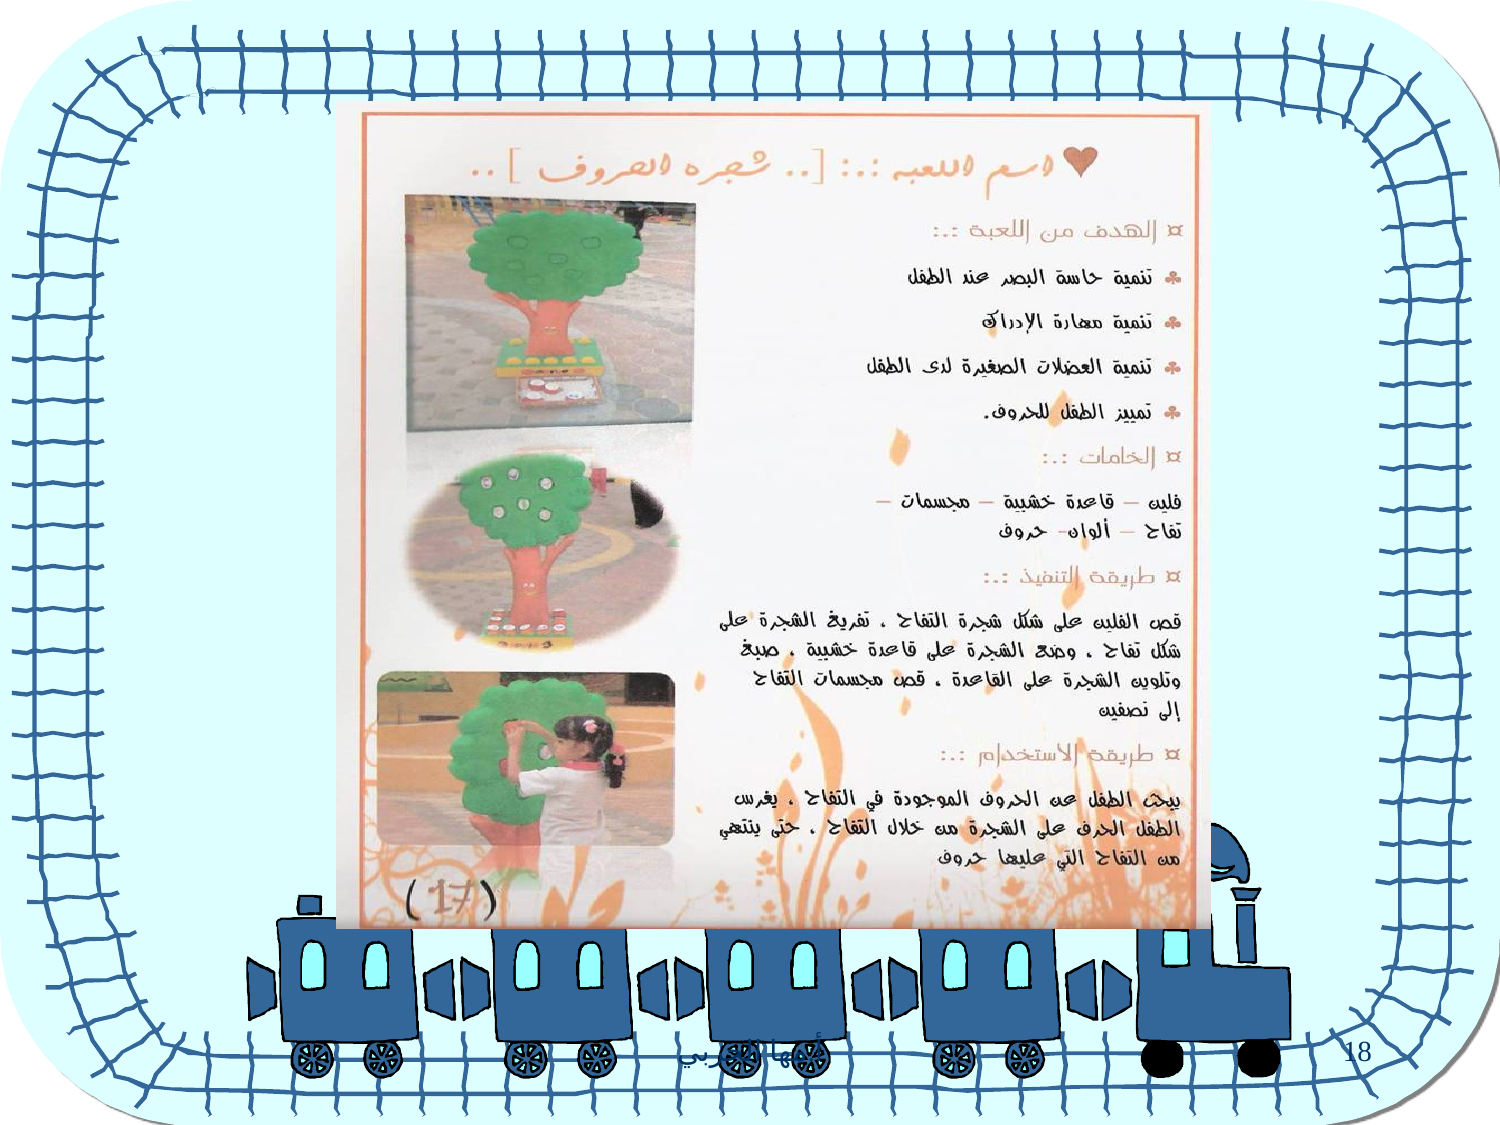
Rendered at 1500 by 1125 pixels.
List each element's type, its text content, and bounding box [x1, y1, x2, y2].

footer أ.مها الحربي [512, 1024, 988, 1101]
slide_number 18 [1074, 1024, 1388, 1101]
picture [336, 101, 1211, 929]
